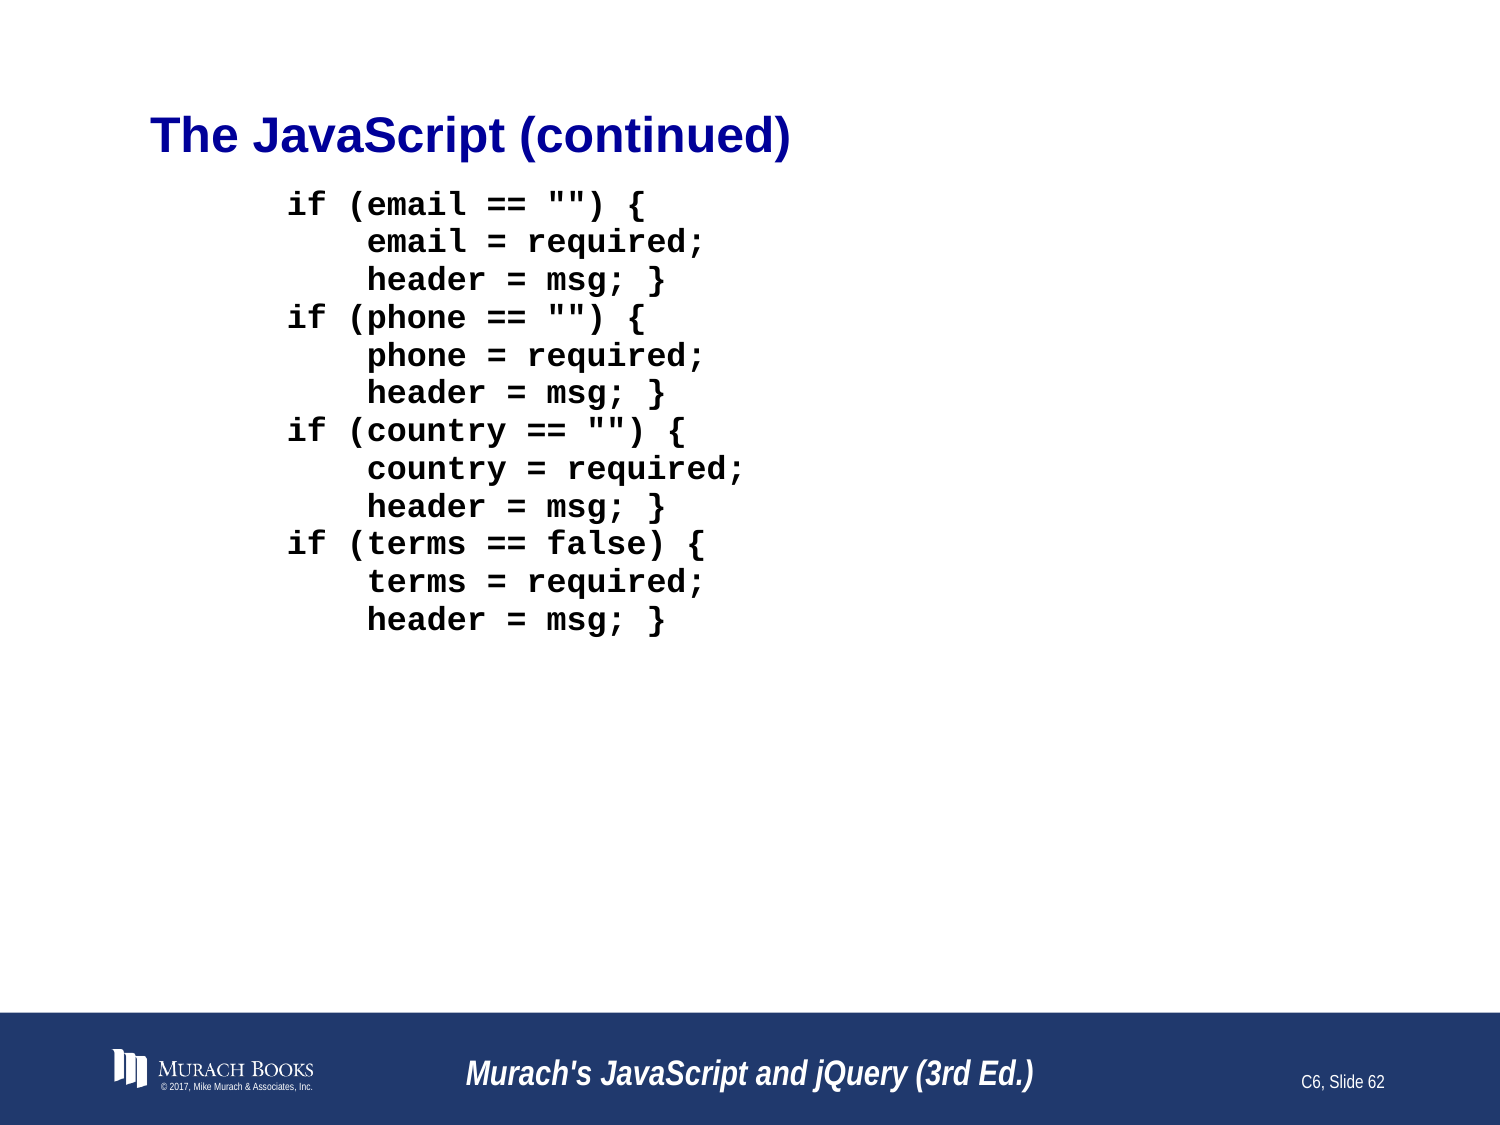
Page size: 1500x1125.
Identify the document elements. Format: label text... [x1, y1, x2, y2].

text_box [149, 187, 1350, 1014]
title The JavaScript (continued) [150, 102, 1350, 164]
slide_number Murach's JavaScript and jQuery (3rd Ed.) [463, 1025, 1050, 1100]
slide_number C6, Slide 62 [1087, 1025, 1400, 1100]
footer © 2017, Mike Murach & Associates, Inc. [12, 1025, 463, 1100]
